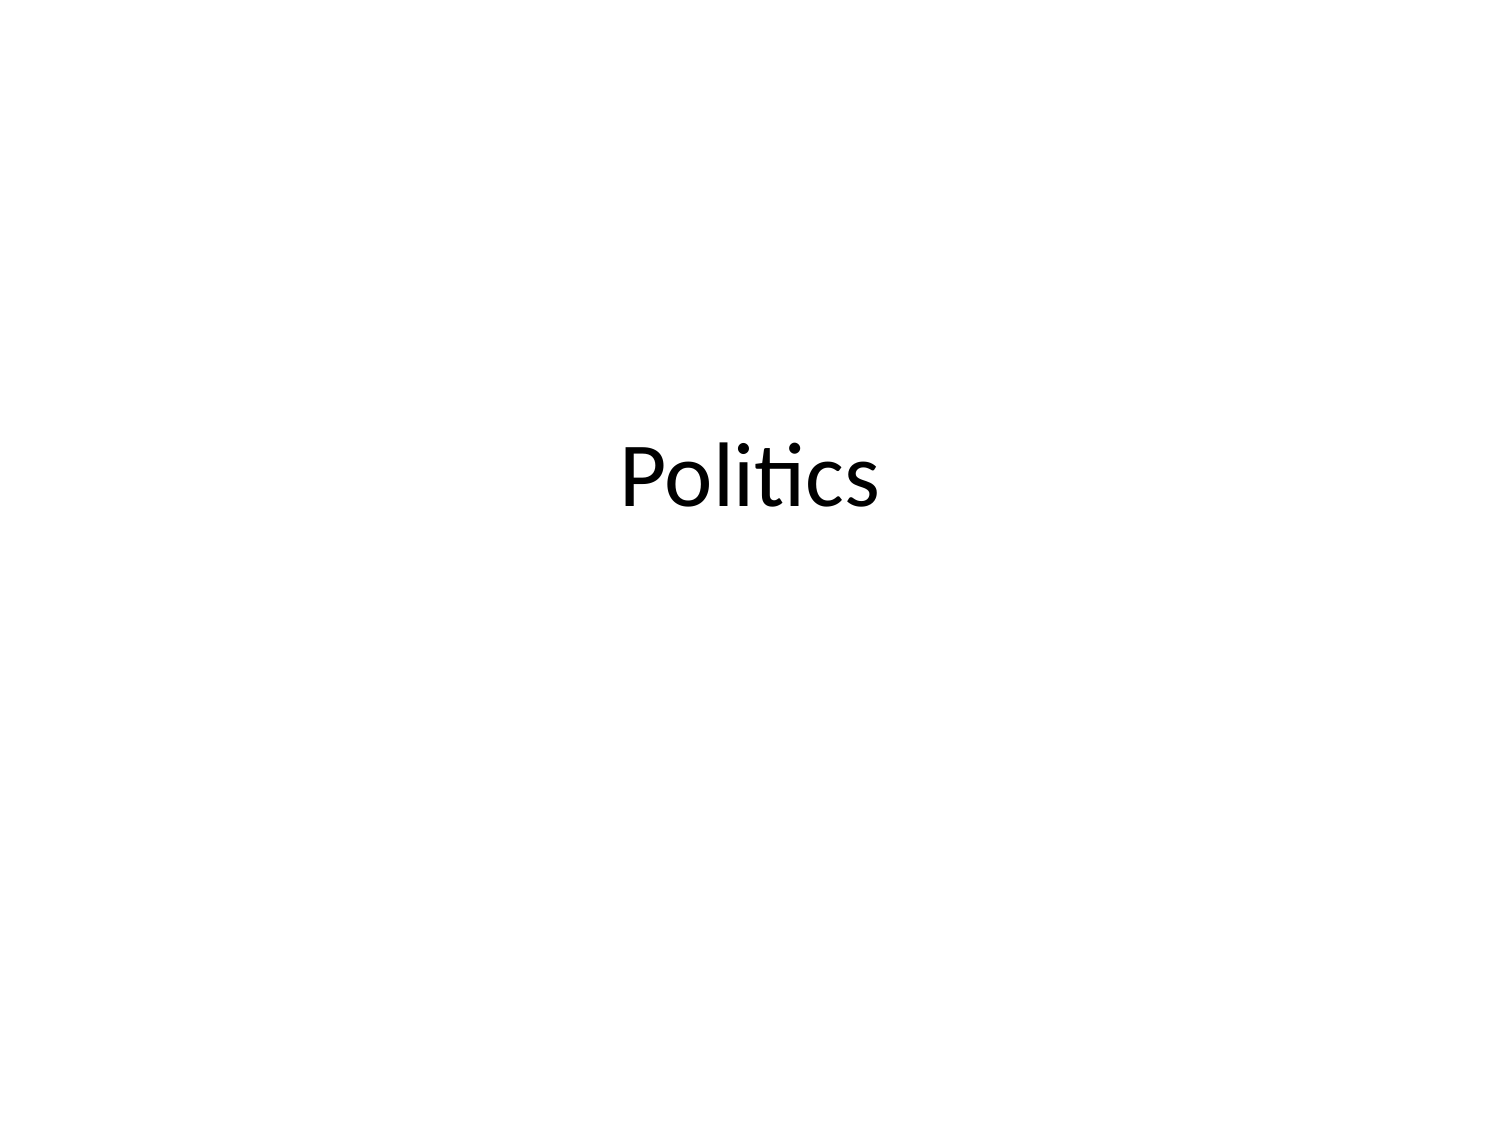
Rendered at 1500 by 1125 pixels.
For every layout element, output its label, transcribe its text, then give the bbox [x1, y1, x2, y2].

title Politics [112, 349, 1388, 591]
